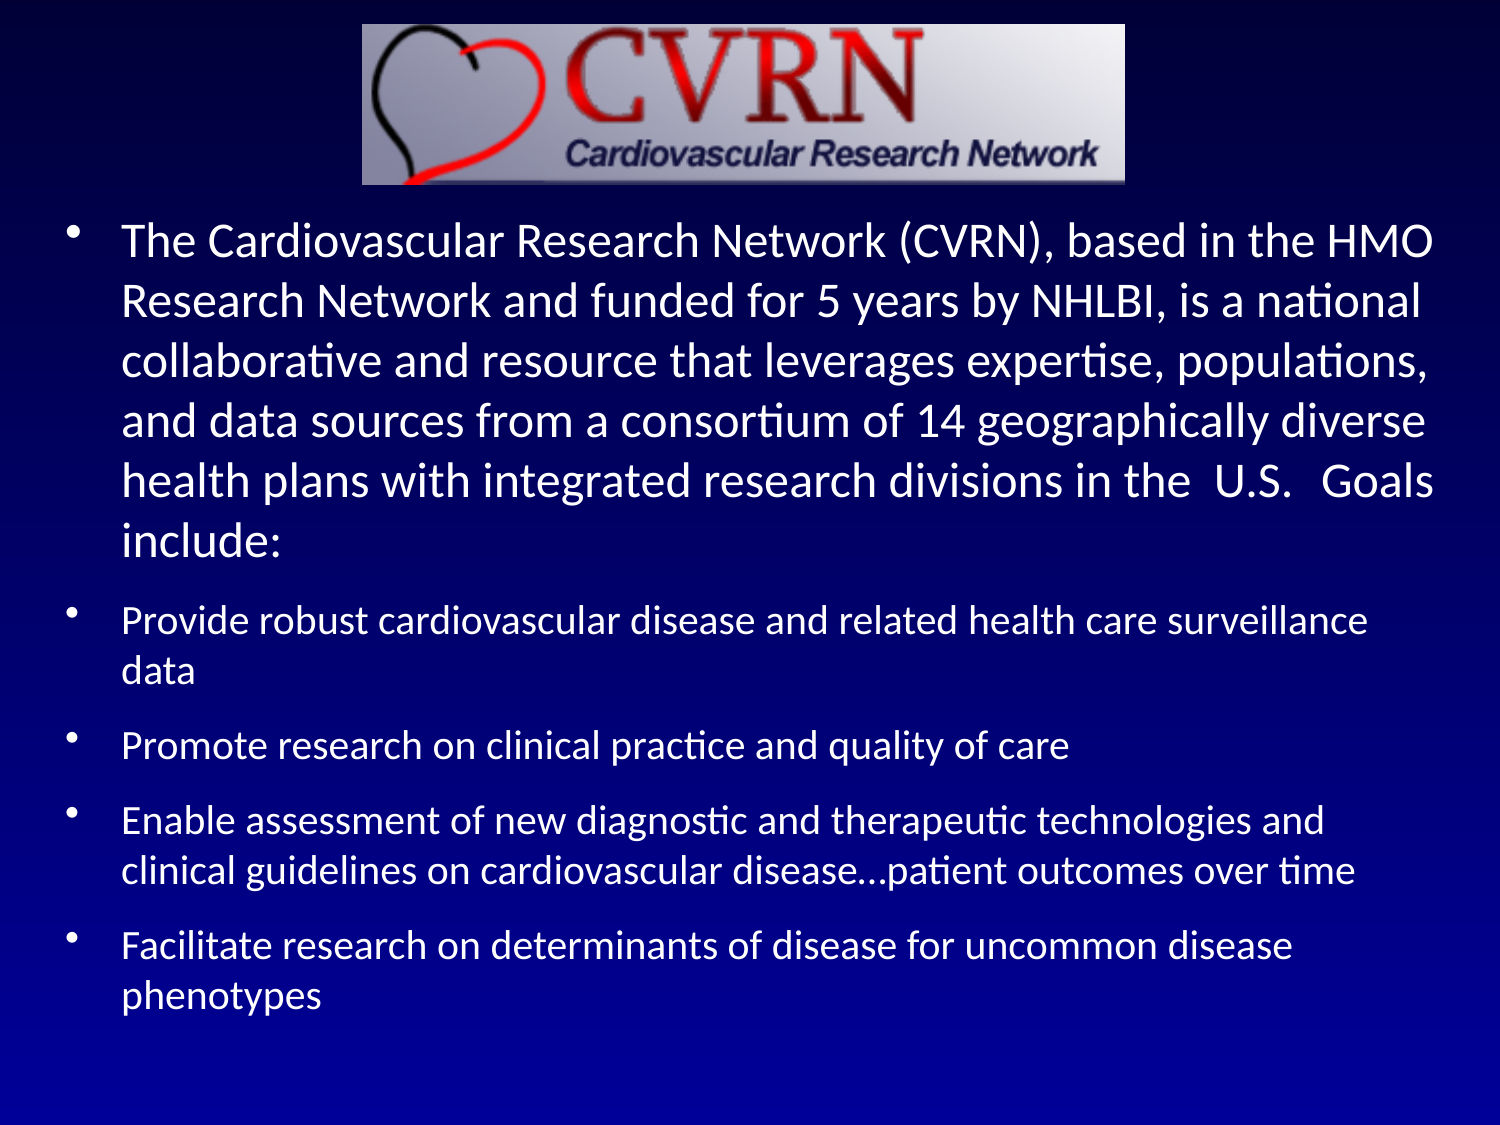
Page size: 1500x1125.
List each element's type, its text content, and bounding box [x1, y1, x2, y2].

list The Cardiovascular Research Network (CVRN), based in the HMO Research Network and funded for 5 years by NHLBI, is a national collaborative and resource that leverages expertise, populations, and data sources from a consortium of 14 geographically diverse health plans with integrated research divisions in the U.S. Goals include: Provide robust cardiovascular disease and related health care surveillance data Promote research on clinical practice and quality of care Enable assessment of new diagnostic and therapeutic technologies and clinical guidelines on cardiovascular disease…patient outcomes over time Facilitate research on determinants of disease for uncommon disease phenotypes [50, 200, 1450, 1000]
picture [362, 24, 1126, 185]
